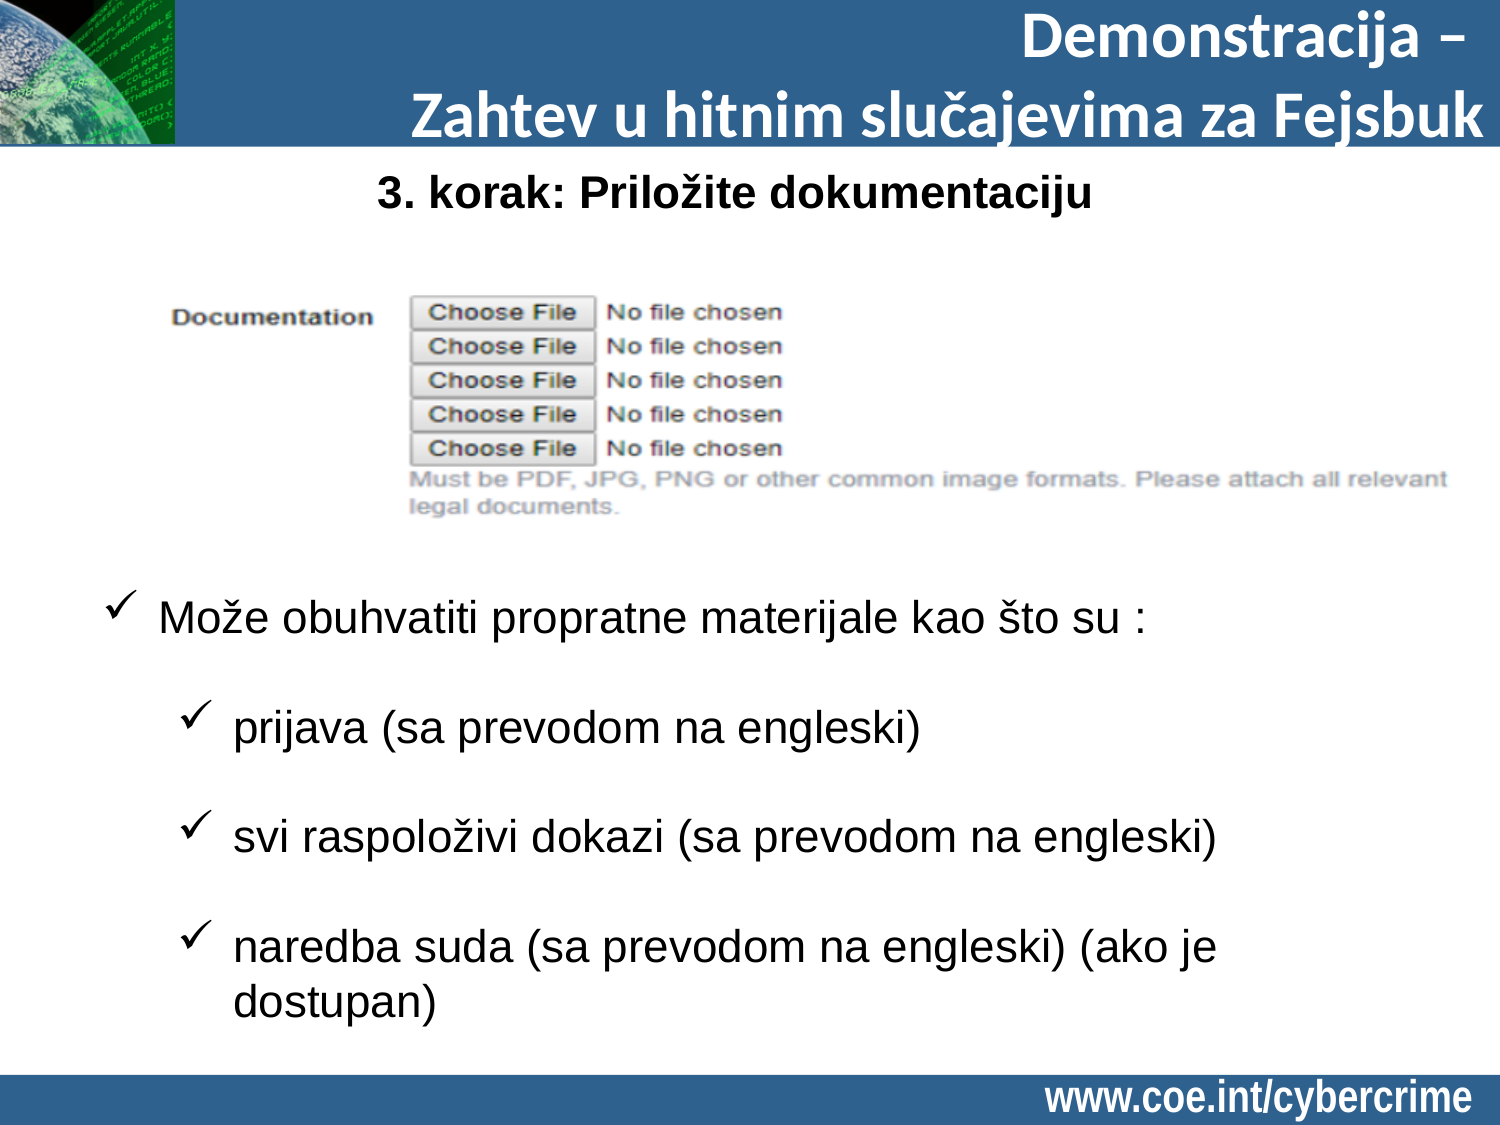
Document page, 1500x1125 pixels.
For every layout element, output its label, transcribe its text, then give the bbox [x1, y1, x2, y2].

picture [30, 294, 1469, 522]
text_box Može obuhvatiti propratne materijale kao što su : prijava (sa prevodom na engleski) svi raspoloživi dokazi (sa prevodom na engleski) naredba suda (sa prevodom na engleski) (ako je dostupan) [87, 579, 1280, 1090]
text_box 3. korak: Priložite dokumentaciju [31, 155, 1440, 226]
text_box [0, 1073, 1030, 1125]
text_box Demonstracija – Zahtev u hitnim slučajevima za Fejsbuk [177, 0, 1500, 149]
text_box www.coe.int/cybercrime [1030, 1059, 1500, 1125]
picture [0, 0, 175, 144]
